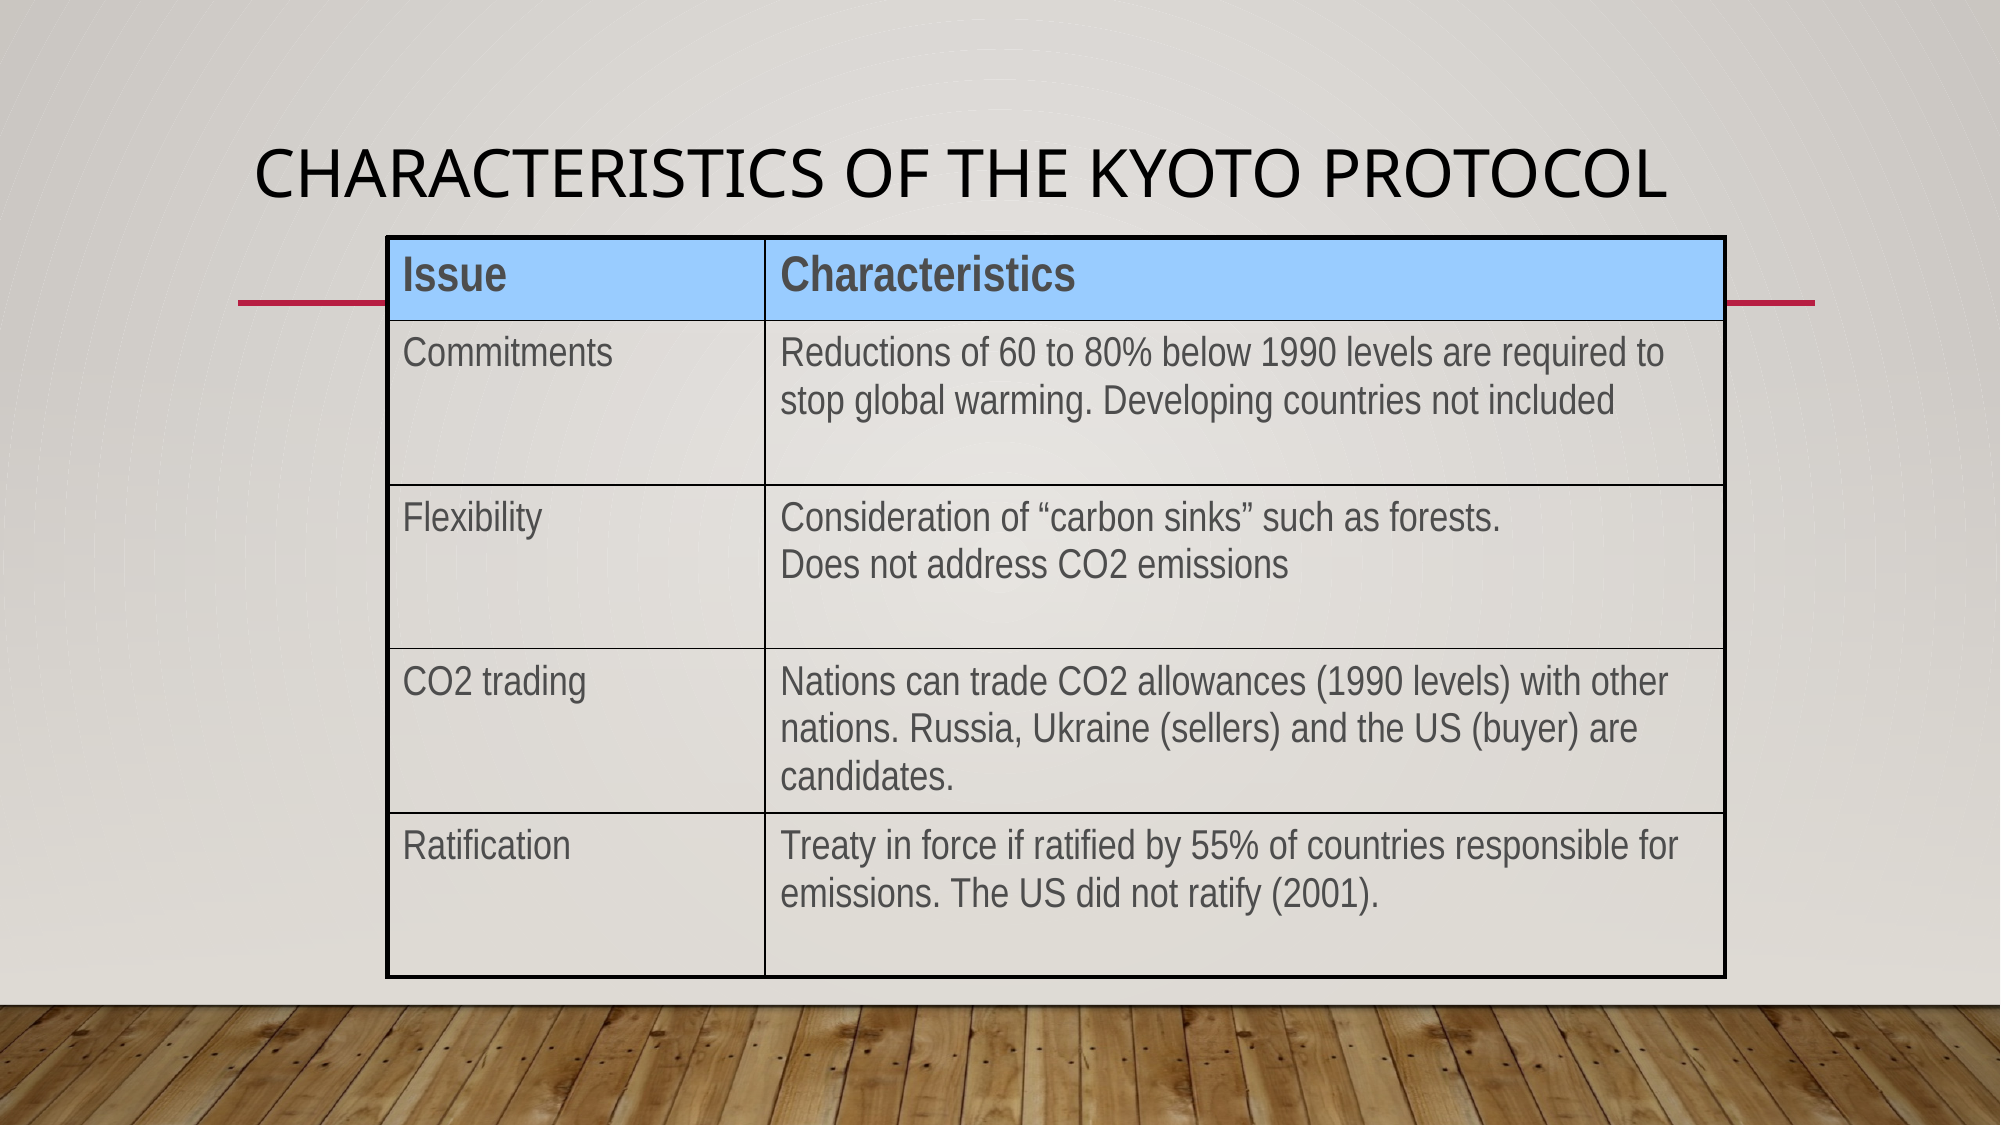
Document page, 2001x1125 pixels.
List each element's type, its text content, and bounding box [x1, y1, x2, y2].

table_cell Consideration of “carbon sinks” such as forests. Does not address CO2 emissions [766, 486, 1723, 648]
table_cell Commitments [390, 321, 764, 484]
table_header Characteristics [766, 240, 1723, 320]
picture [0, 1005, 2000, 1125]
table_cell Treaty in force if ratified by 55% of countries responsible for emissions. The US did not ratify (2001). [766, 814, 1723, 975]
table_cell Reductions of 60 to 80% below 1990 levels are required to stop global warming. Developing countries not included [766, 321, 1723, 484]
title Characteristics of the Kyoto Protocol [238, 131, 1814, 305]
table_cell CO2 trading [390, 649, 764, 812]
table_cell Nations can trade CO2 allowances (1990 levels) with other nations. Russia, Ukraine (sellers) and the US (buyer) are candidates. [766, 649, 1723, 812]
table_header Issue [390, 240, 764, 320]
table_cell Flexibility [390, 486, 764, 648]
table_cell Ratification [390, 814, 764, 975]
